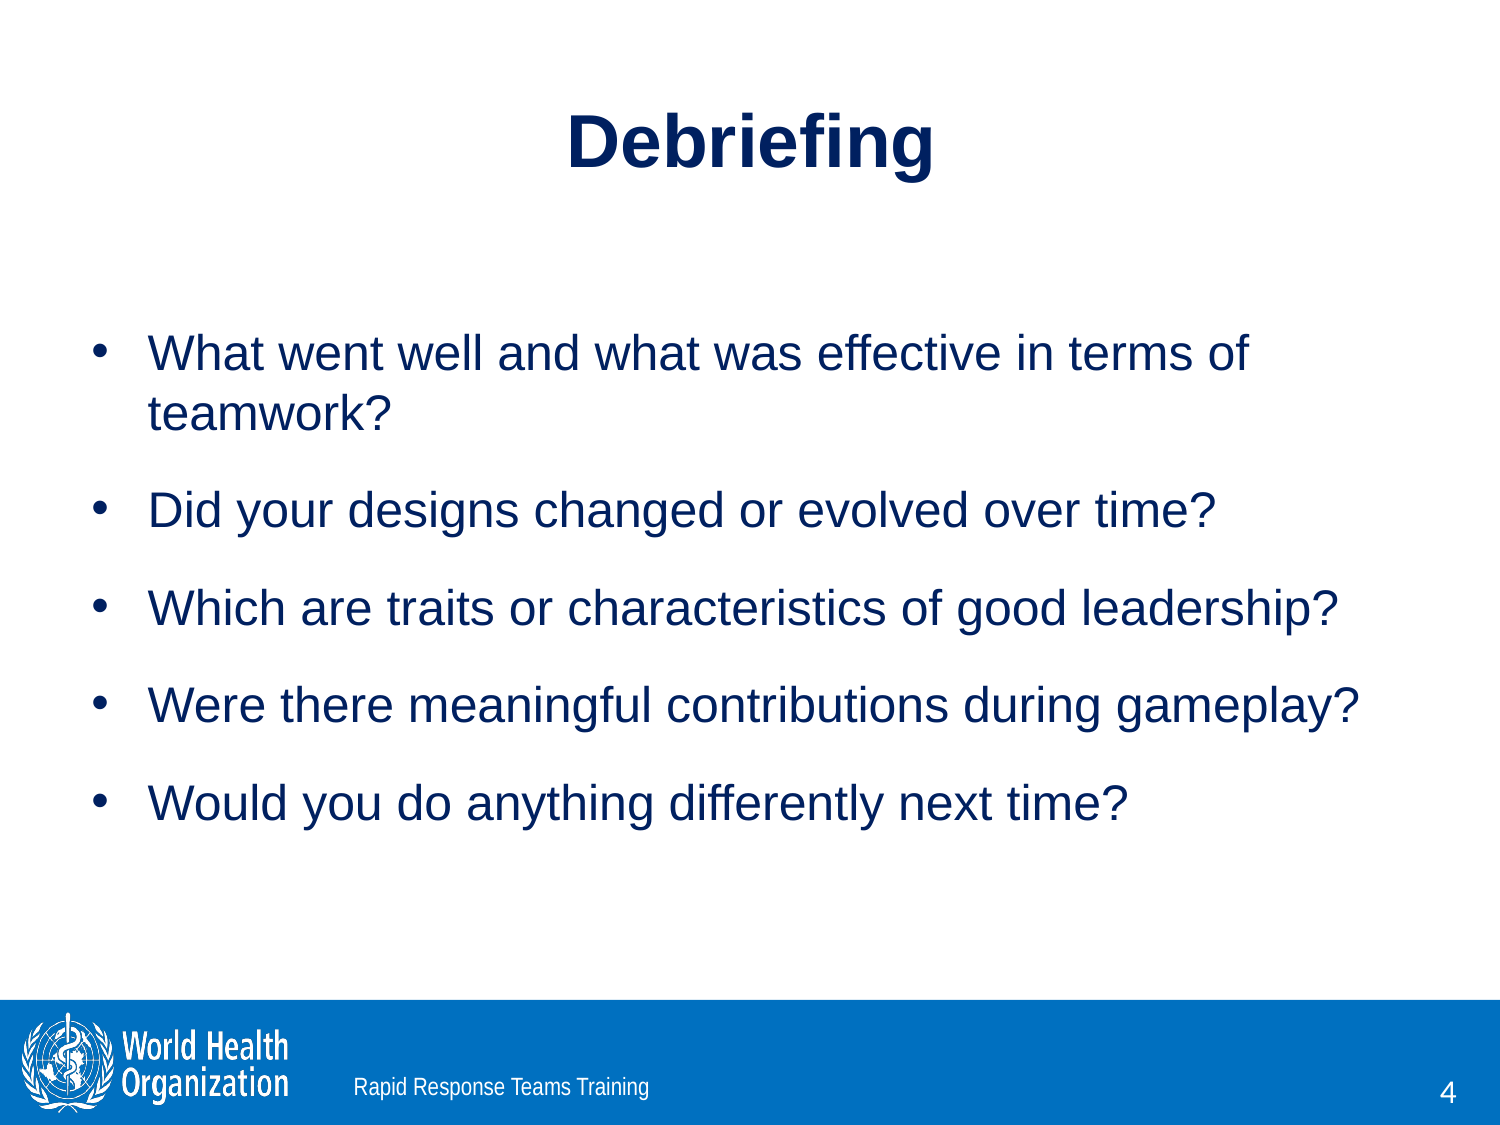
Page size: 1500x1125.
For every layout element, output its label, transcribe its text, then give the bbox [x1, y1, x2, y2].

title Debriefing [76, 44, 1427, 232]
picture [21, 1012, 288, 1113]
text_box What went well and what was effective in terms of teamwork? Did your designs changed or evolved over time? Which are traits or characteristics of good leadership? Were there meaningful contributions during gameplay? Would you do anything differently next time? [76, 312, 1436, 958]
